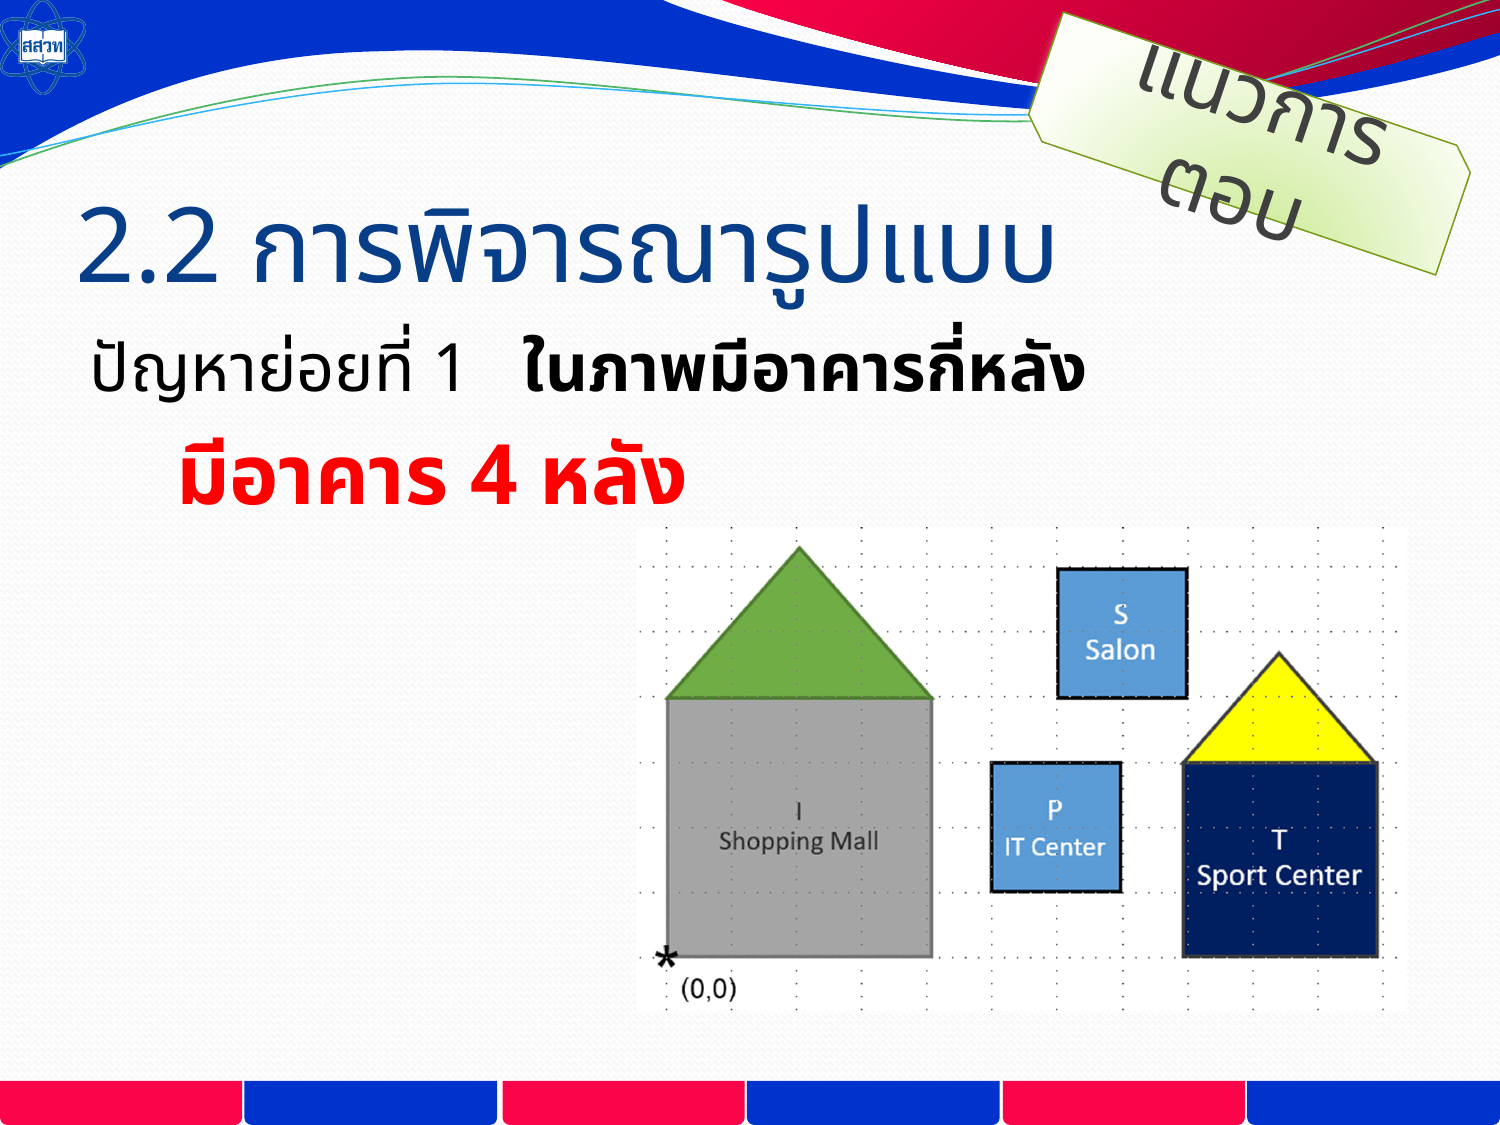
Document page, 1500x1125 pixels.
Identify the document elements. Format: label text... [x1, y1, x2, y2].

text_box แนวการตอบ [1027, 11, 1472, 276]
list ปัญหาย่อยที่ 1 ในภาพมีอาคารกี่หลัง มีอาคาร 4 หลัง [75, 317, 1425, 1038]
title 2.2 การพิจารณารูปแบบ [75, 115, 1425, 303]
picture [0, 0, 86, 95]
picture [636, 526, 1407, 1011]
list อาคาร T Sport Center [629, 528, 1412, 1024]
title 2.3 การคิดเชิงนามธรรม [1023, 115, 1425, 285]
